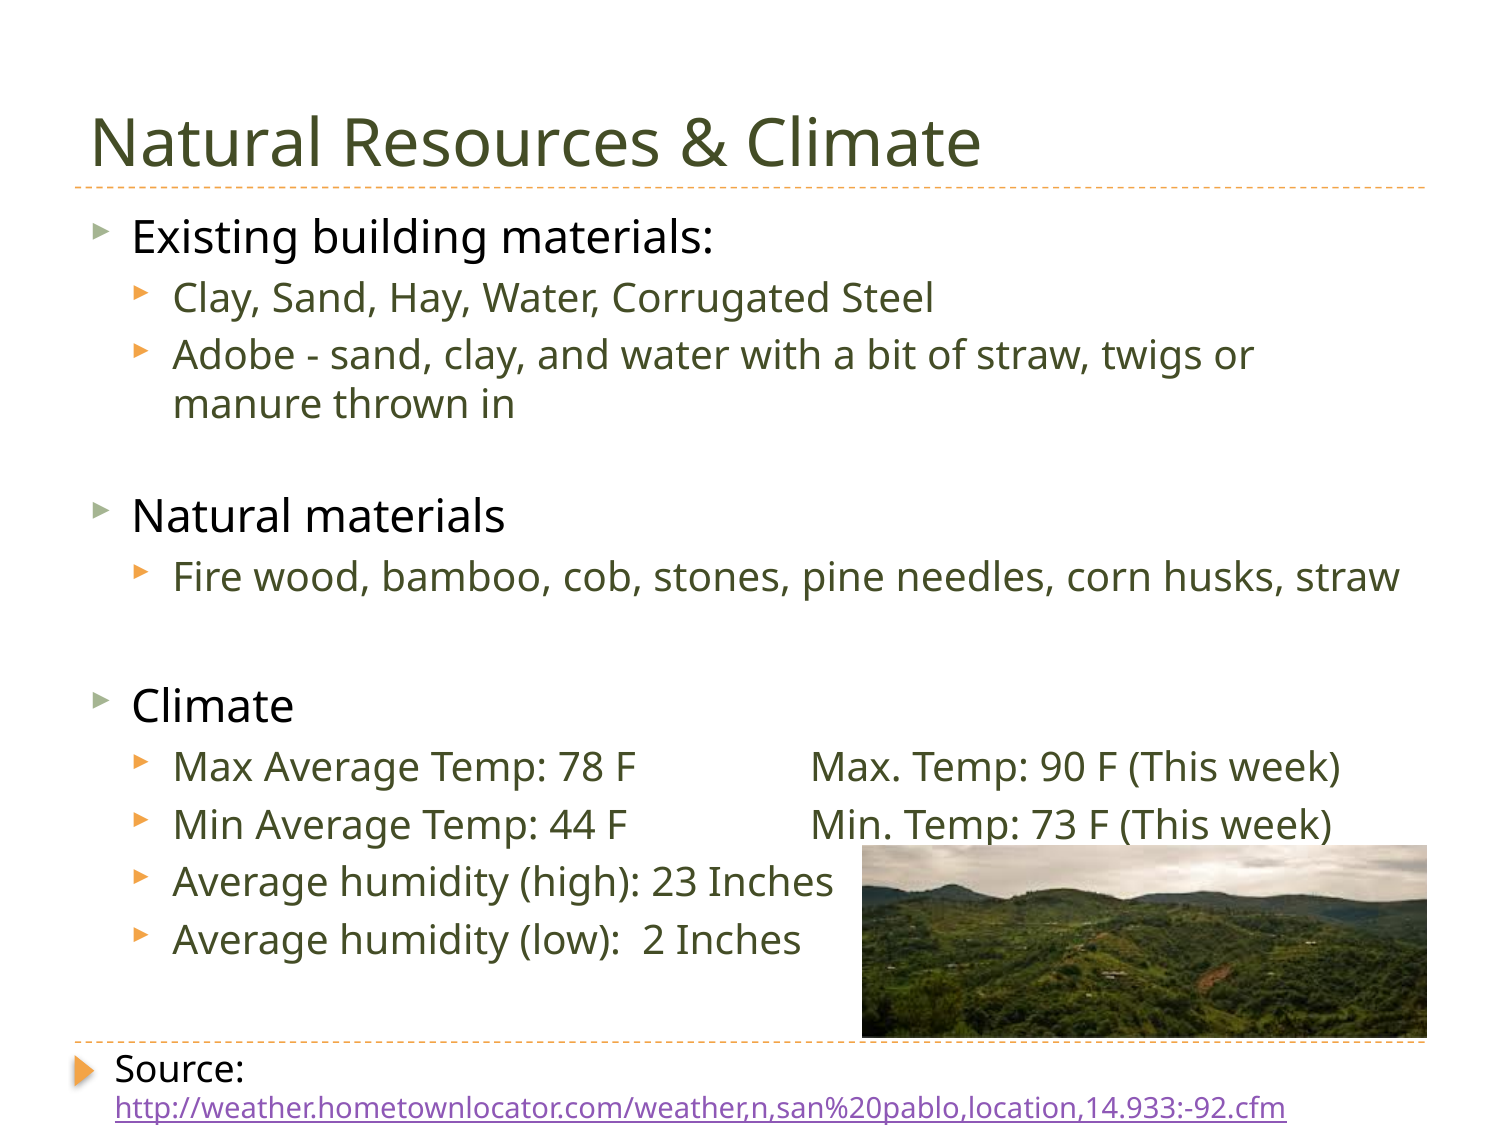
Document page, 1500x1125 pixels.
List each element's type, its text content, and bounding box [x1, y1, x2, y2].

list Existing building materials: Clay, Sand, Hay, Water, Corrugated Steel Adobe - sand, clay, and water with a bit of straw, twigs or manure thrown in Natural materials Fire wood, bamboo, cob, stones, pine needles, corn husks, straw Climate Max Average Temp: 78 F Max. Temp: 90 F (This week) Min Average Temp: 44 F Min. Temp: 73 F (This week) Average humidity (high): 23 Inches Average humidity (low): 2 Inches [75, 200, 1425, 1010]
text_box Source: http://weather.hometownlocator.com/weather,n,san%20pablo,location,14.933:-92.cfm [99, 1037, 1363, 1125]
title Natural Resources & Climate [75, 24, 1425, 188]
picture [862, 845, 1427, 1038]
